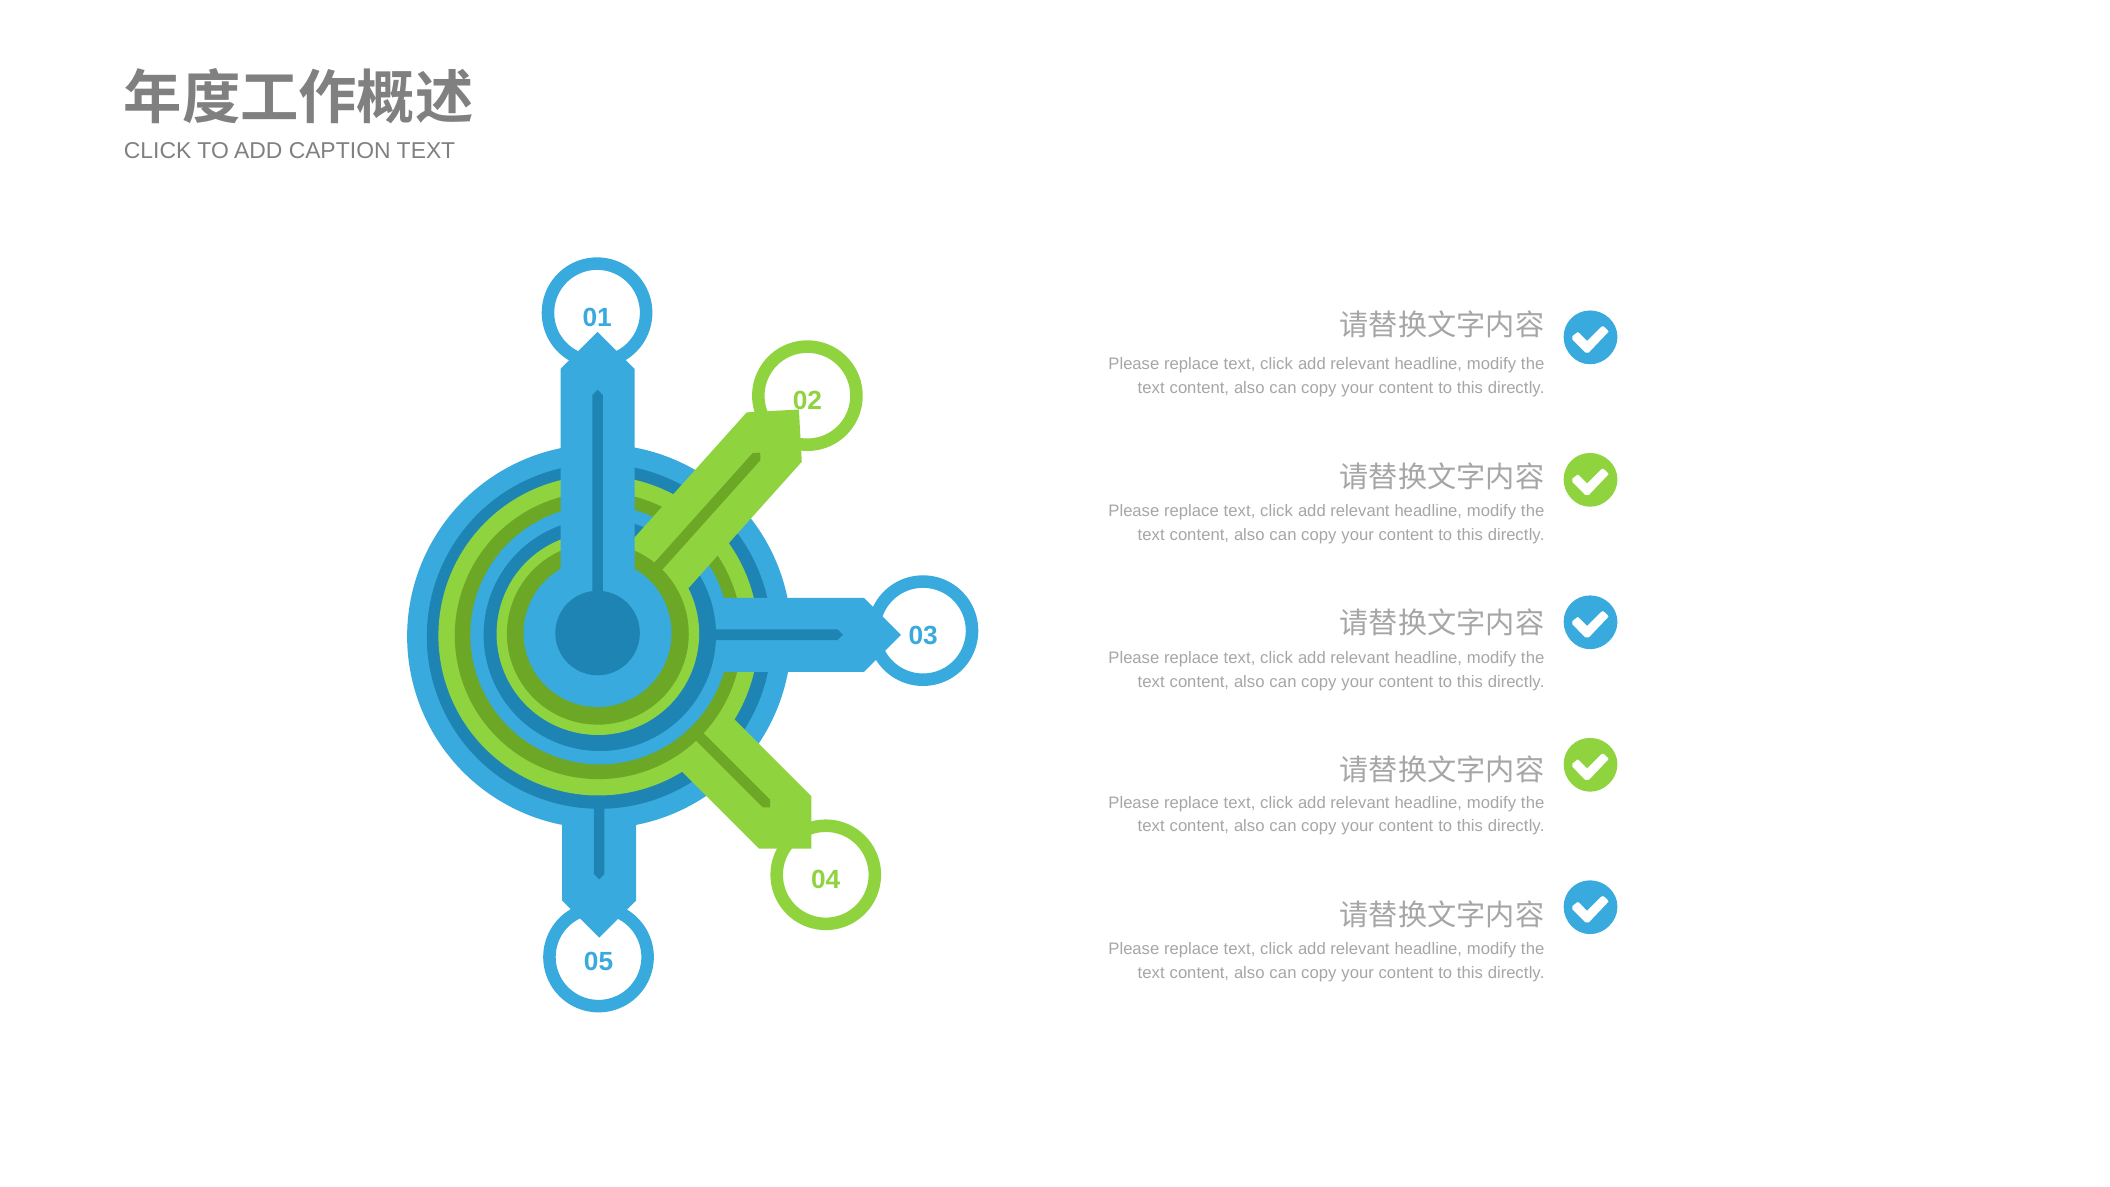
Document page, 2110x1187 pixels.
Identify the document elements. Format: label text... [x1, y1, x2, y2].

text_box CLICK TO ADD CAPTION TEXT [123, 135, 503, 163]
text_box 02 [766, 345, 858, 446]
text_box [407, 444, 792, 938]
text_box [1563, 452, 1618, 507]
text_box 03 [877, 580, 974, 681]
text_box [1091, 599, 1546, 689]
text_box 年度工作概述 [123, 60, 503, 131]
text_box 04 [797, 824, 876, 925]
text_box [1091, 745, 1546, 834]
text_box [1563, 310, 1618, 365]
text_box [1563, 737, 1618, 792]
text_box [1563, 595, 1618, 650]
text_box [488, 454, 809, 916]
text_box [563, 357, 766, 761]
text_box 05 [548, 938, 649, 1008]
text_box [1563, 880, 1618, 935]
text_box 01 [546, 262, 648, 331]
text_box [556, 419, 816, 851]
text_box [523, 331, 672, 707]
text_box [1091, 452, 1546, 543]
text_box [1091, 890, 1546, 981]
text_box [1091, 305, 1546, 396]
